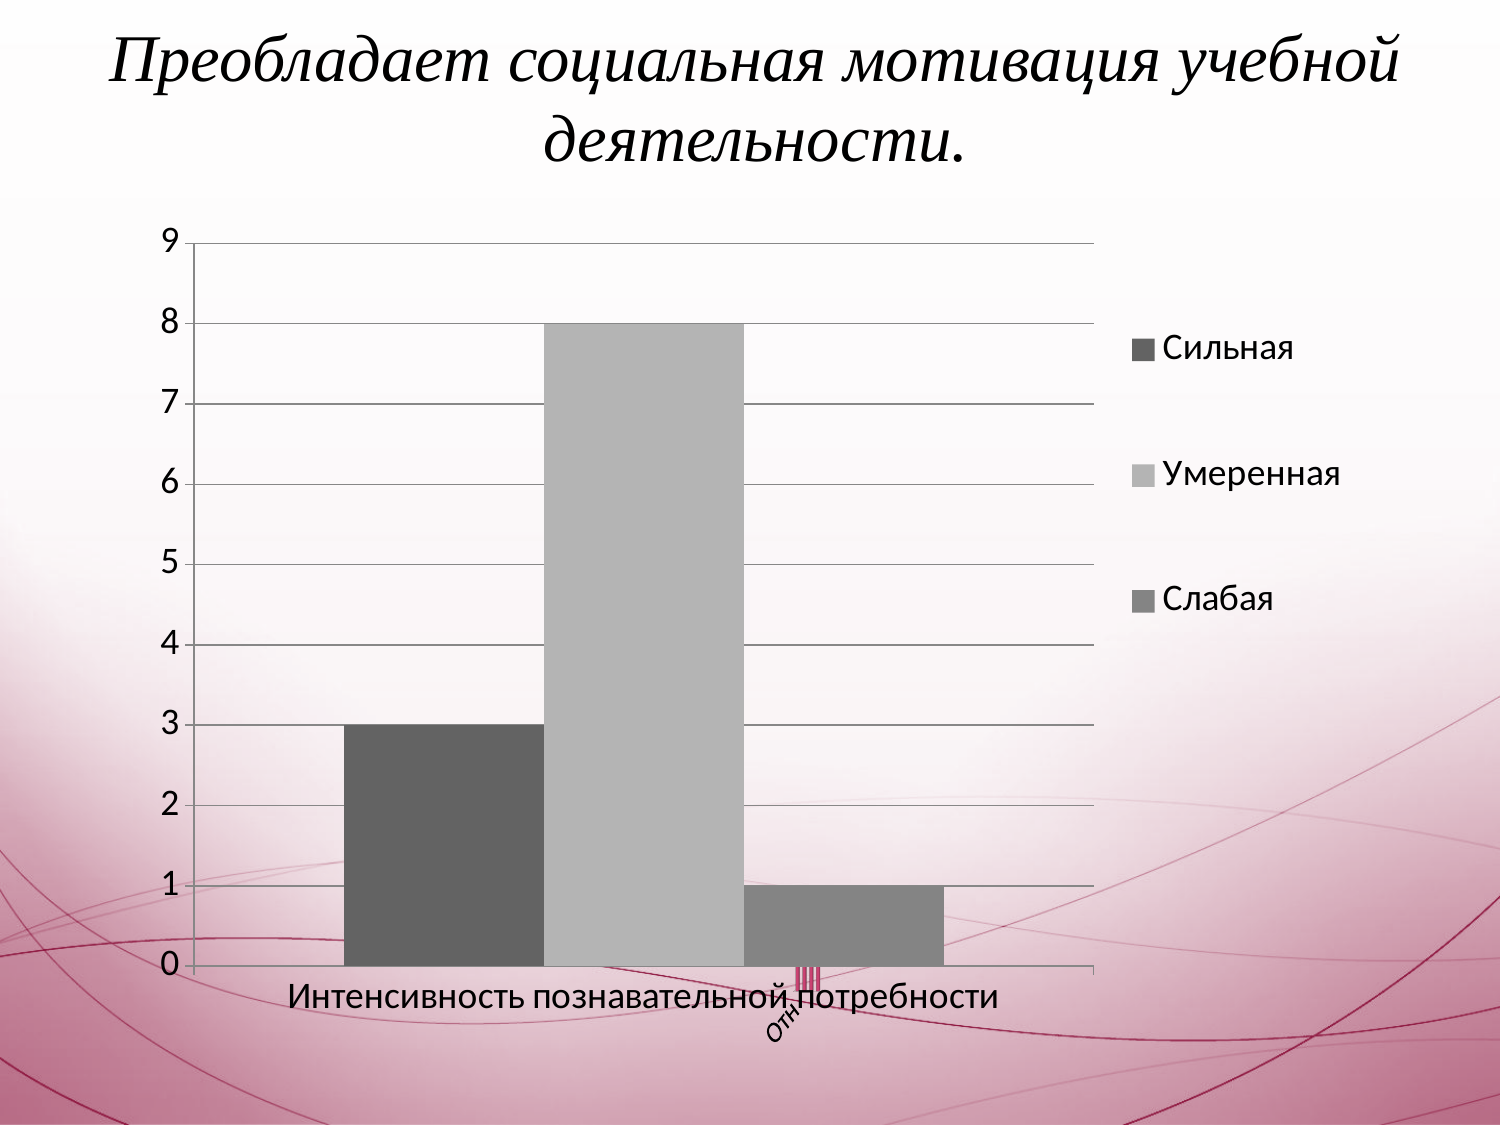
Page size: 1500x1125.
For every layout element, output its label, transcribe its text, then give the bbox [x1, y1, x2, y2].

subtitle Преобладает социальная мотивация учебной деятельности. [76, 7, 1436, 1047]
chart [135, 207, 1365, 1053]
